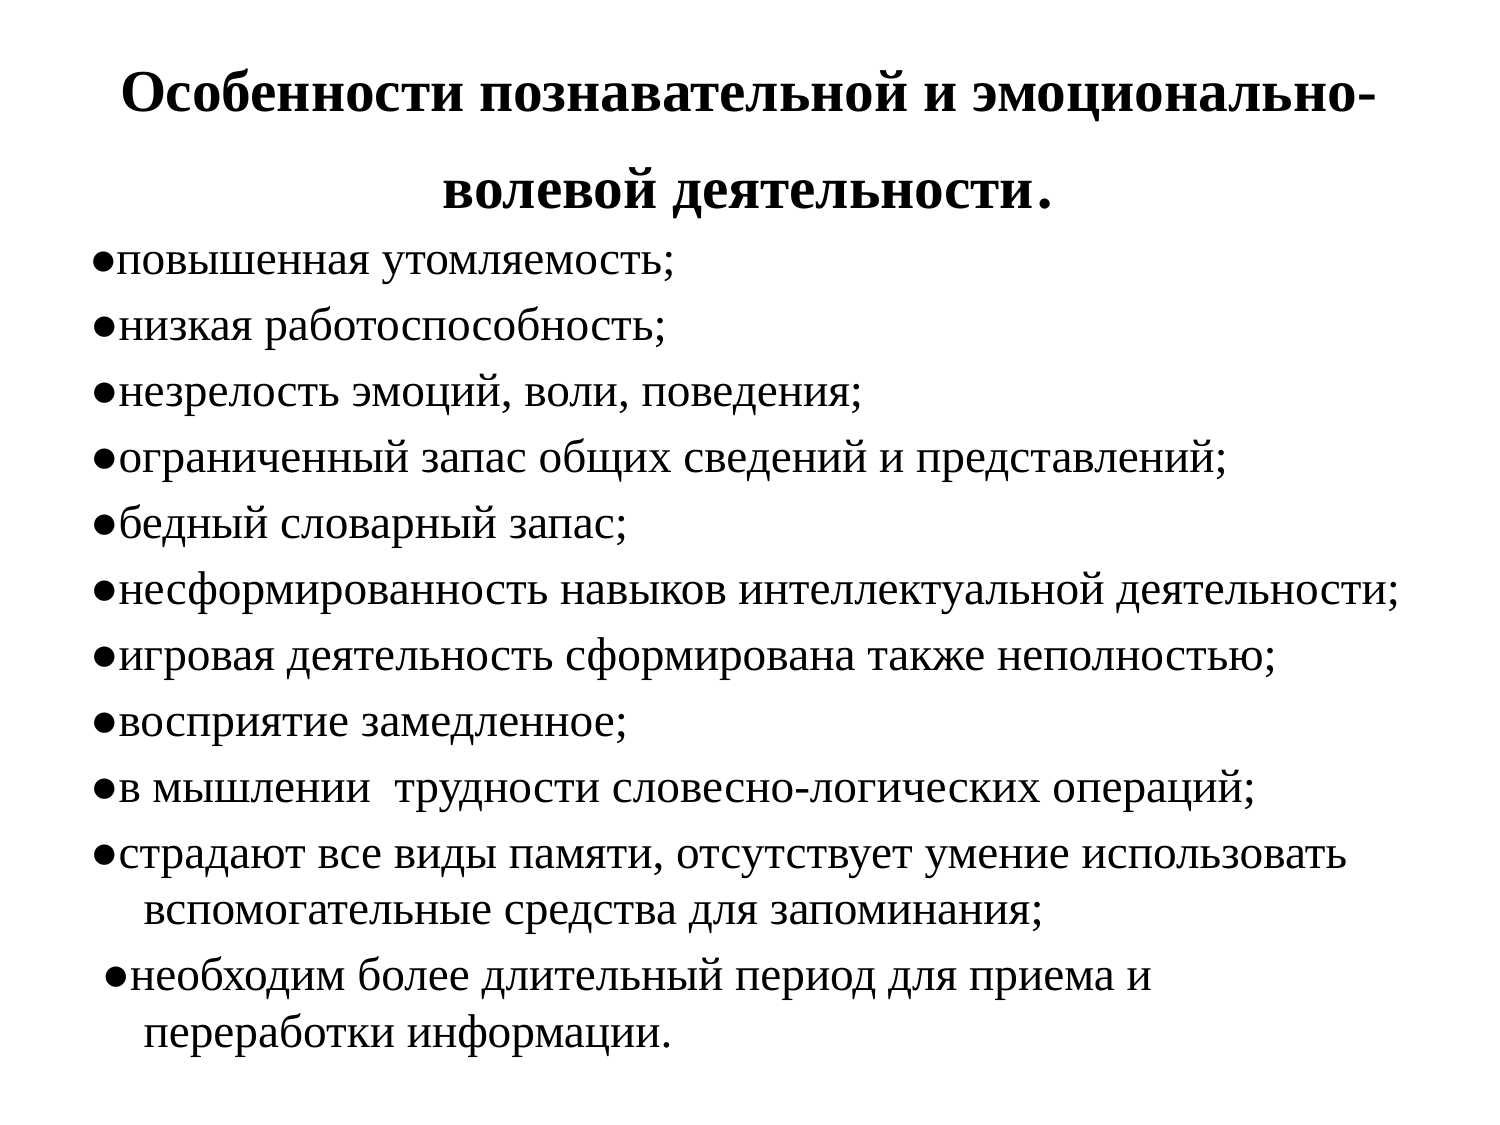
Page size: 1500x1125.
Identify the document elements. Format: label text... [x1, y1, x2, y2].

list ●повышенная утомляемость; ●низкая работоспособность; ●незрелость эмоций, воли, поведения; ●ограниченный запас общих сведений и представлений; ●бедный словарный запас; ●несформированность навыков интеллектуальной деятельности; ●игровая деятельность сформирована также неполностью; ●восприятие замедленное; ●в мышлении трудности словесно-логических операций; ●страдают все виды памяти, отсутствует умение использовать вспомогательные средства для запоминания; ●необходим более длительный период для приема и переработки информации. [75, 219, 1425, 1094]
title Особенности познавательной и эмоционально-волевой деятельности. [75, 45, 1424, 219]
